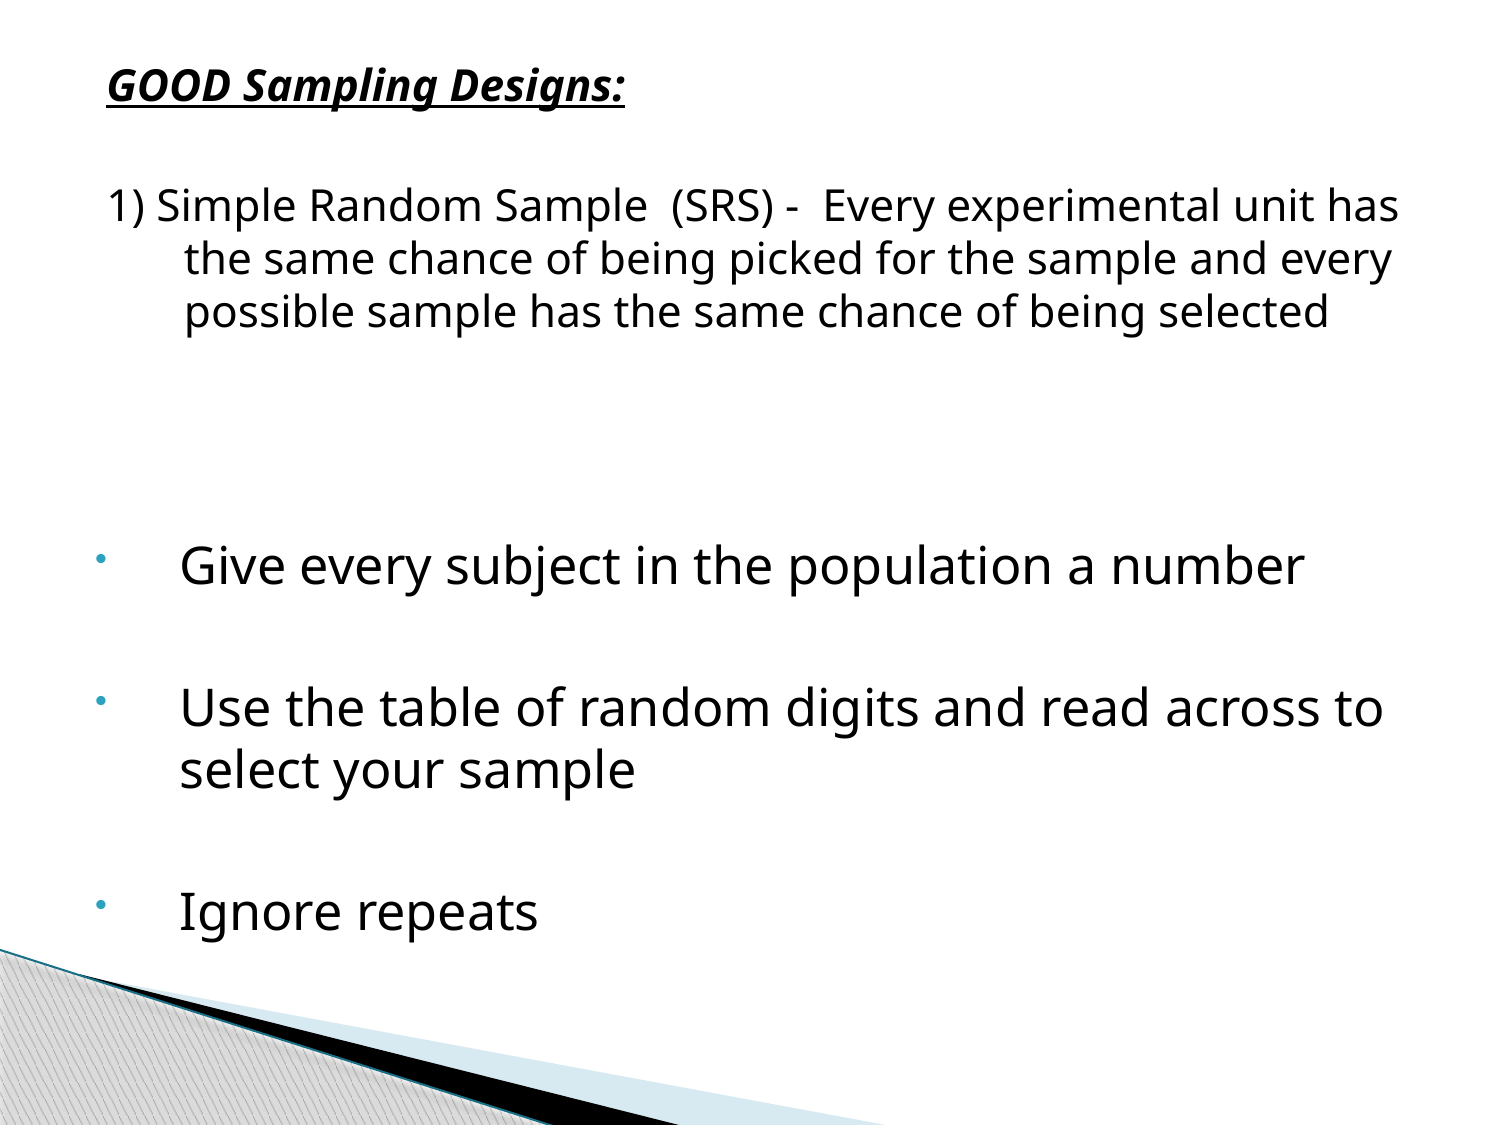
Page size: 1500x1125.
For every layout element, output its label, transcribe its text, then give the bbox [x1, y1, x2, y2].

list GOOD Sampling Designs: 1) Simple Random Sample (SRS) - Every experimental unit has the same chance of being picked for the sample and every possible sample has the same chance of being selected [74, 49, 1426, 501]
text_box Give every subject in the population a number Use the table of random digits and read across to select your sample Ignore repeats [62, 524, 1413, 975]
